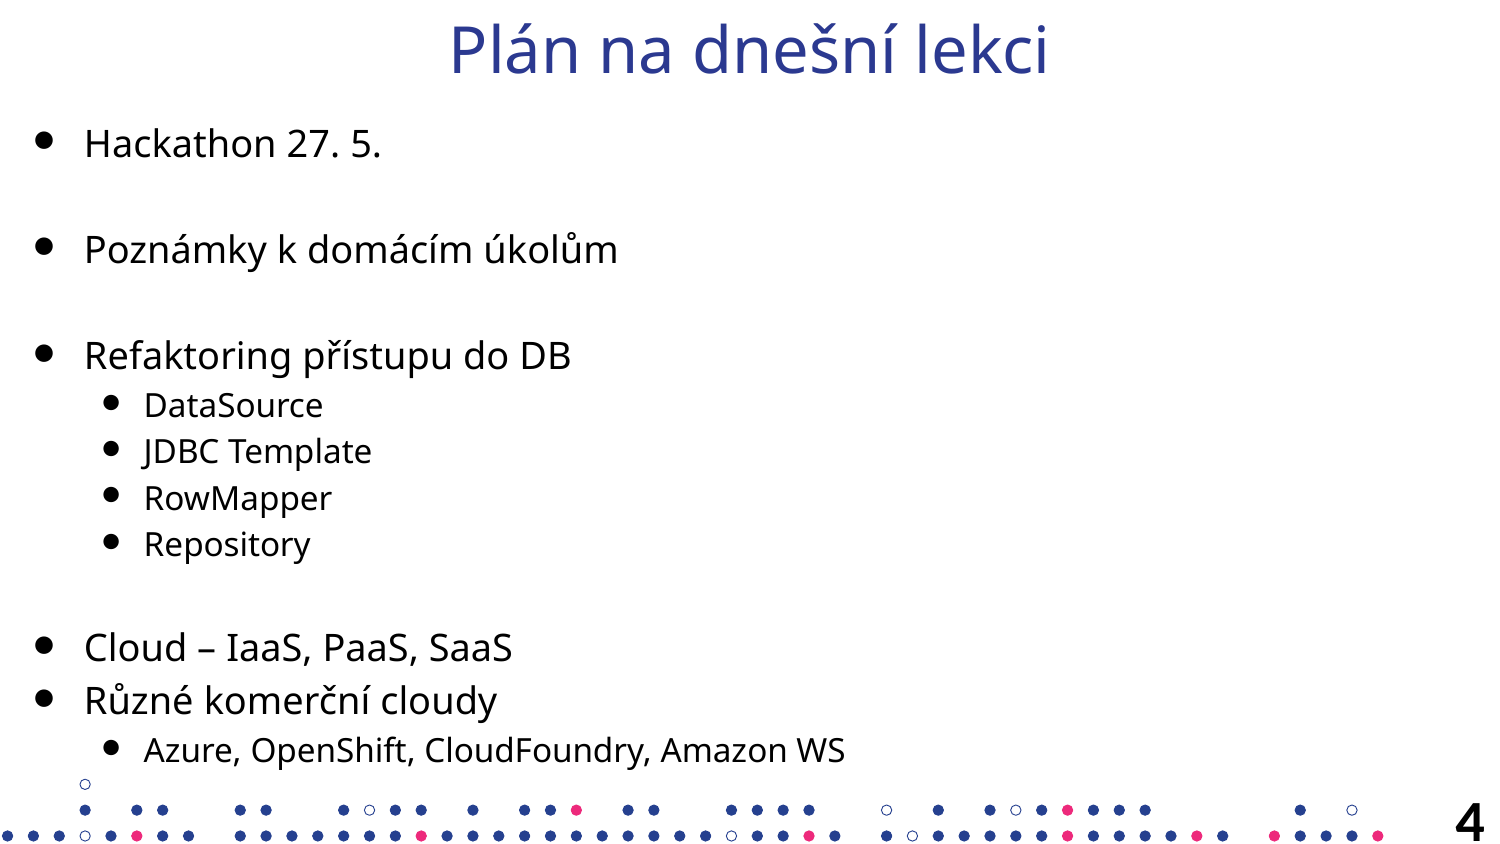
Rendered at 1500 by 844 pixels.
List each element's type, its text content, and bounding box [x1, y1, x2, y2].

title Plán na dnešní lekci [75, 0, 1425, 95]
slide_number 4 [1149, 797, 1500, 838]
list Hackathon 27. 5. Poznámky k domácím úkolům Refaktoring přístupu do DB DataSource JDBC Template RowMapper Repository Cloud – IaaS, PaaS, SaaS Různé komerční cloudy Azure, OpenShift, CloudFoundry, Amazon WS [17, 111, 1483, 786]
